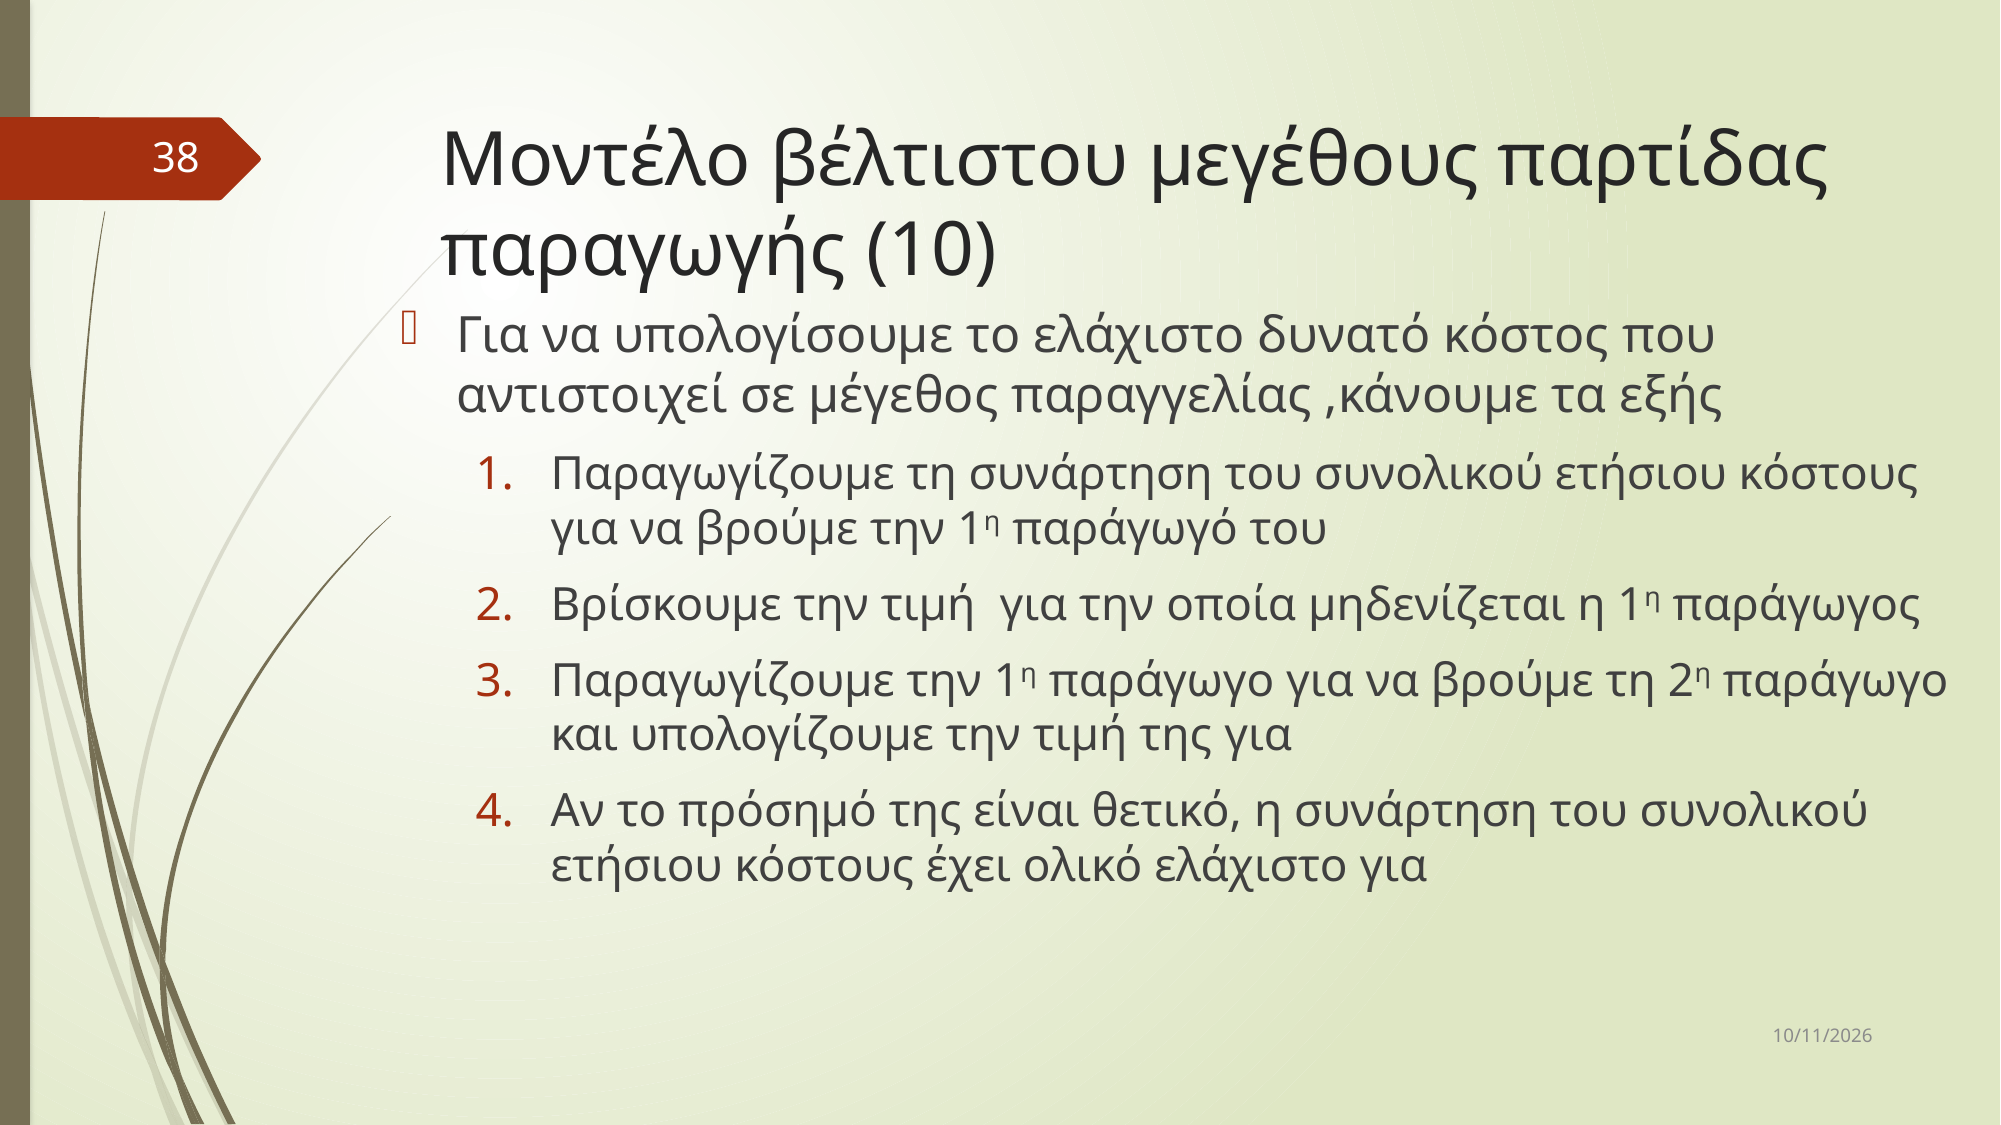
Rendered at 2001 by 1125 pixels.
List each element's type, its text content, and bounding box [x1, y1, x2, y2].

slide_number 38 [87, 129, 216, 190]
title Μοντέλο βέλτιστου μεγέθους παρτίδας παραγωγής (10) [425, 102, 1888, 313]
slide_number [1699, 1005, 1888, 1067]
